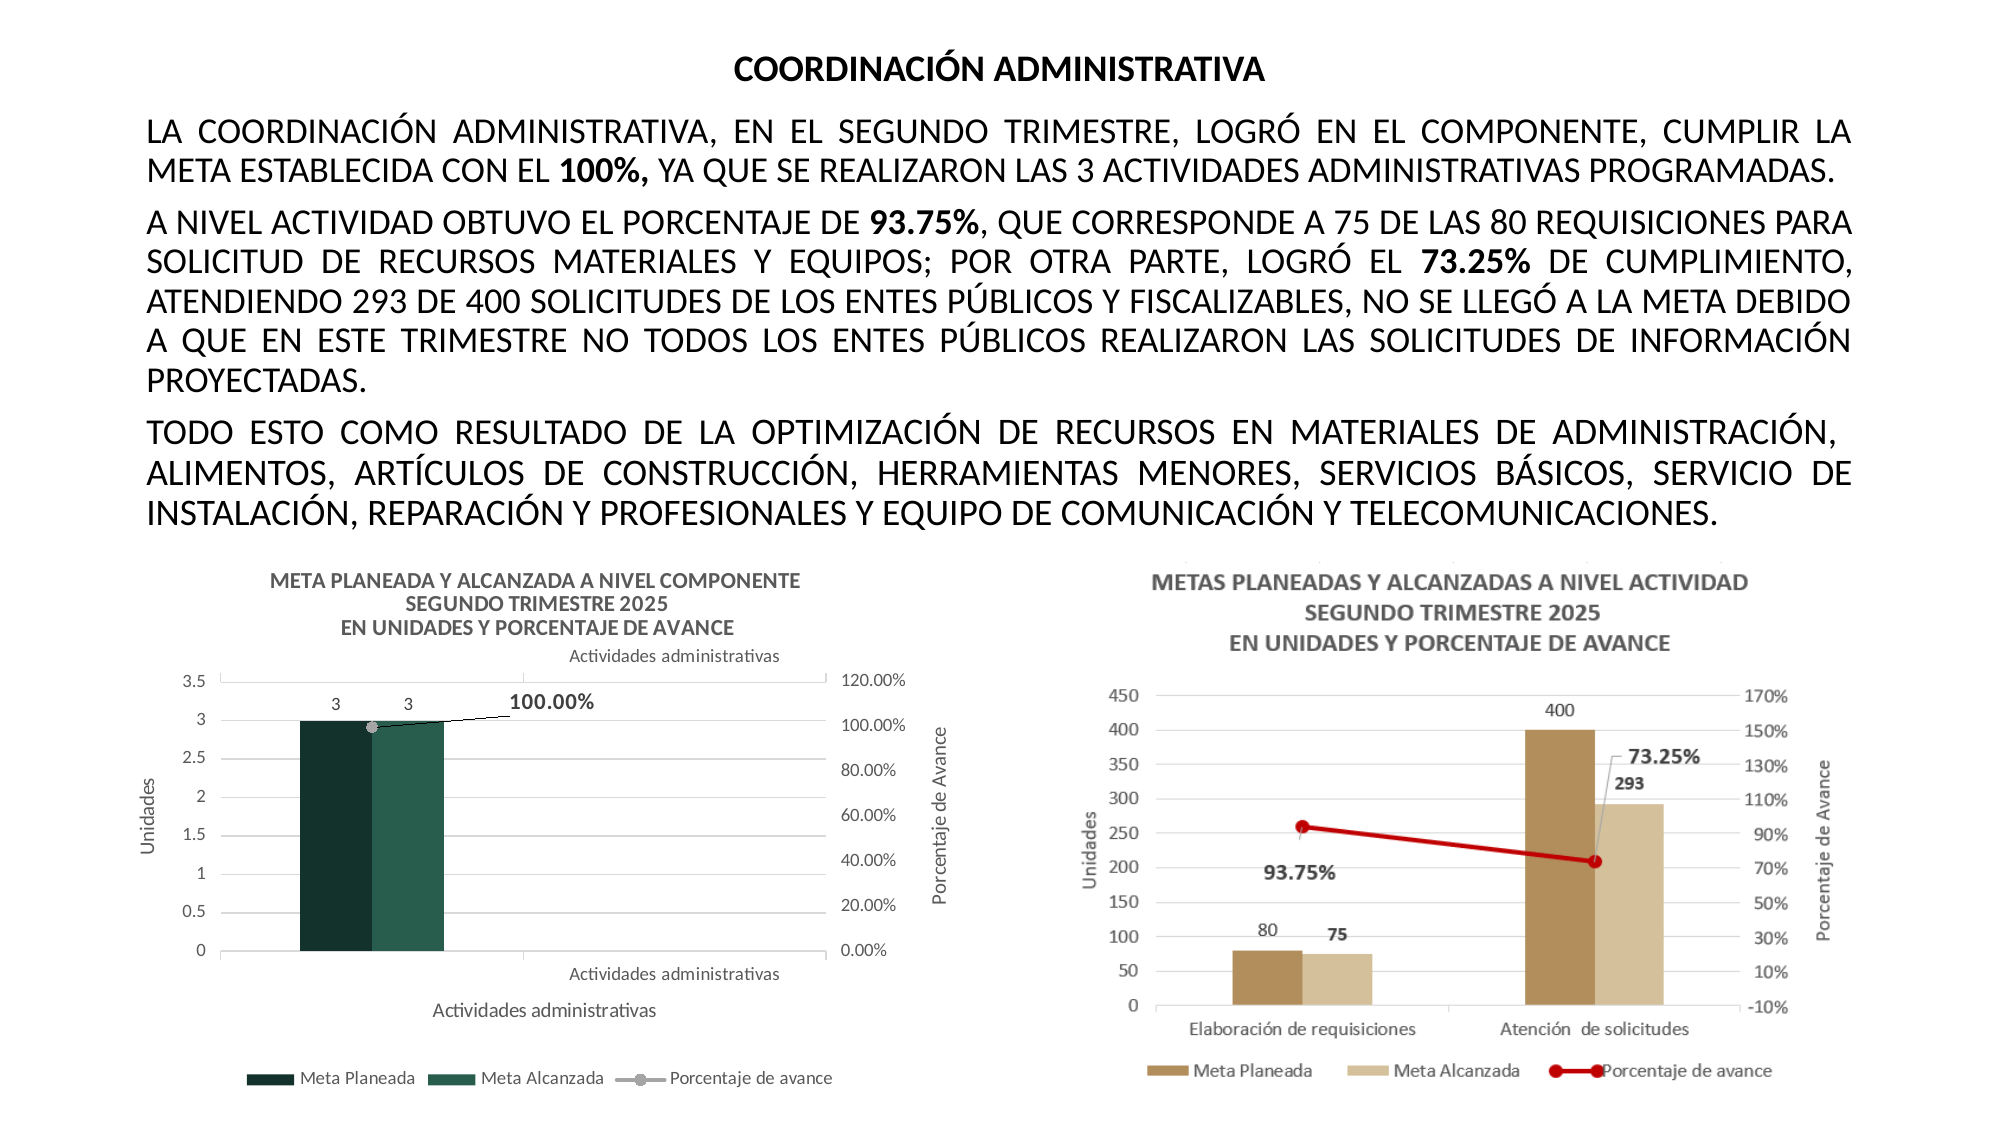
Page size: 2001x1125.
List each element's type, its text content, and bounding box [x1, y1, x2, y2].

picture [1054, 562, 1845, 1096]
chart [105, 534, 975, 1096]
text_box LA COORDINACIÓN ADMINISTRATIVA, EN EL SEGUNDO TRIMESTRE, LOGRÓ EN EL COMPONENTE, CUMPLIR LA META ESTABLECIDA CON EL 100%, YA QUE SE REALIZARON LAS 3 ACTIVIDADES ADMINISTRATIVAS PROGRAMADAS. A NIVEL ACTIVIDAD OBTUVO EL PORCENTAJE DE 93.75%, QUE CORRESPONDE A 75 DE LAS 80 REQUISICIONES PARA SOLICITUD DE RECURSOS MATERIALES Y EQUIPOS; POR OTRA PARTE, LOGRÓ EL 73.25% DE CUMPLIMIENTO, ATENDIENDO 293 DE 400 SOLICITUDES DE LOS ENTES PÚBLICOS Y FISCALIZABLES, NO SE LLEGÓ A LA META DEBIDO A QUE EN ESTE TRIMESTRE NO TODOS LOS ENTES PÚBLICOS REALIZARON LAS SOLICITUDES DE INFORMACIÓN PROYECTADAS. TODO ESTO COMO RESULTADO DE LA OPTIMIZACIÓN DE RECURSOS EN MATERIALES DE ADMINISTRACIÓN, ALIMENTOS, ARTÍCULOS DE CONSTRUCCIÓN, HERRAMIENTAS MENORES, SERVICIOS BÁSICOS, SERVICIO DE INSTALACIÓN, REPARACIÓN Y PROFESIONALES Y EQUIPO DE COMUNICACIÓN Y TELECOMUNICACIONES. [131, 104, 1869, 593]
text_box COORDINACIÓN ADMINISTRATIVA [500, 41, 1500, 97]
